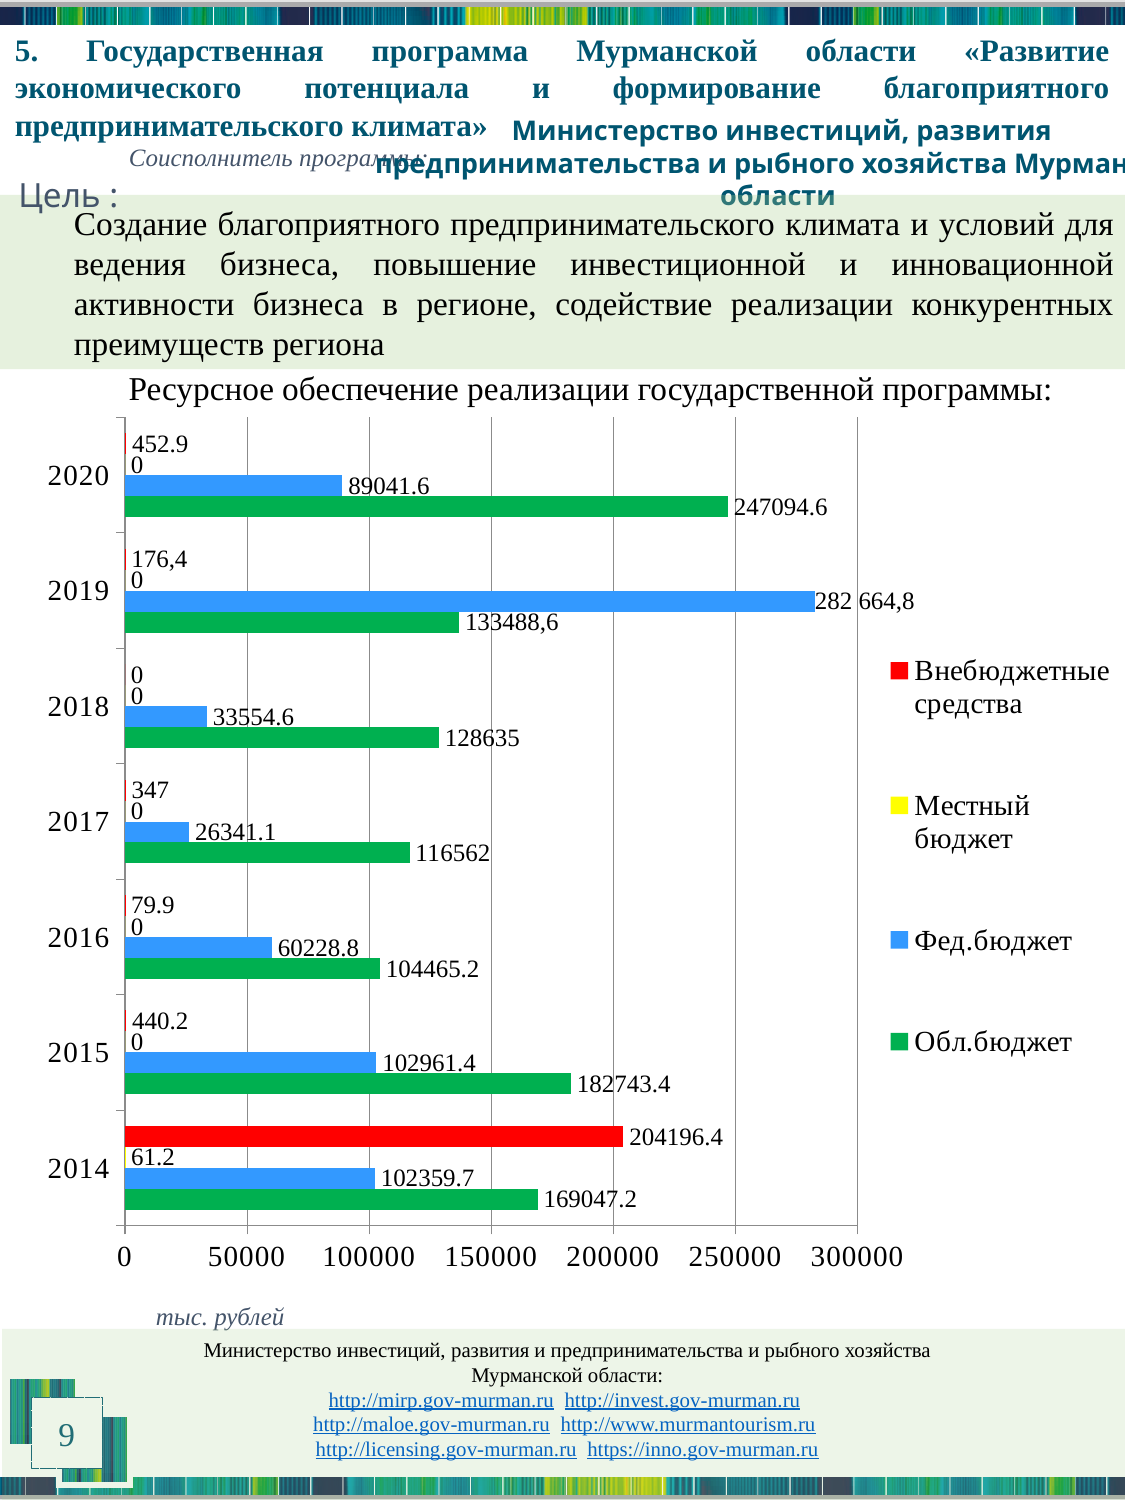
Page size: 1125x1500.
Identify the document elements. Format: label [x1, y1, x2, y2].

chart [0, 395, 1125, 1306]
text_box [0, 1306, 1125, 1500]
text_box [0, 0, 1125, 395]
